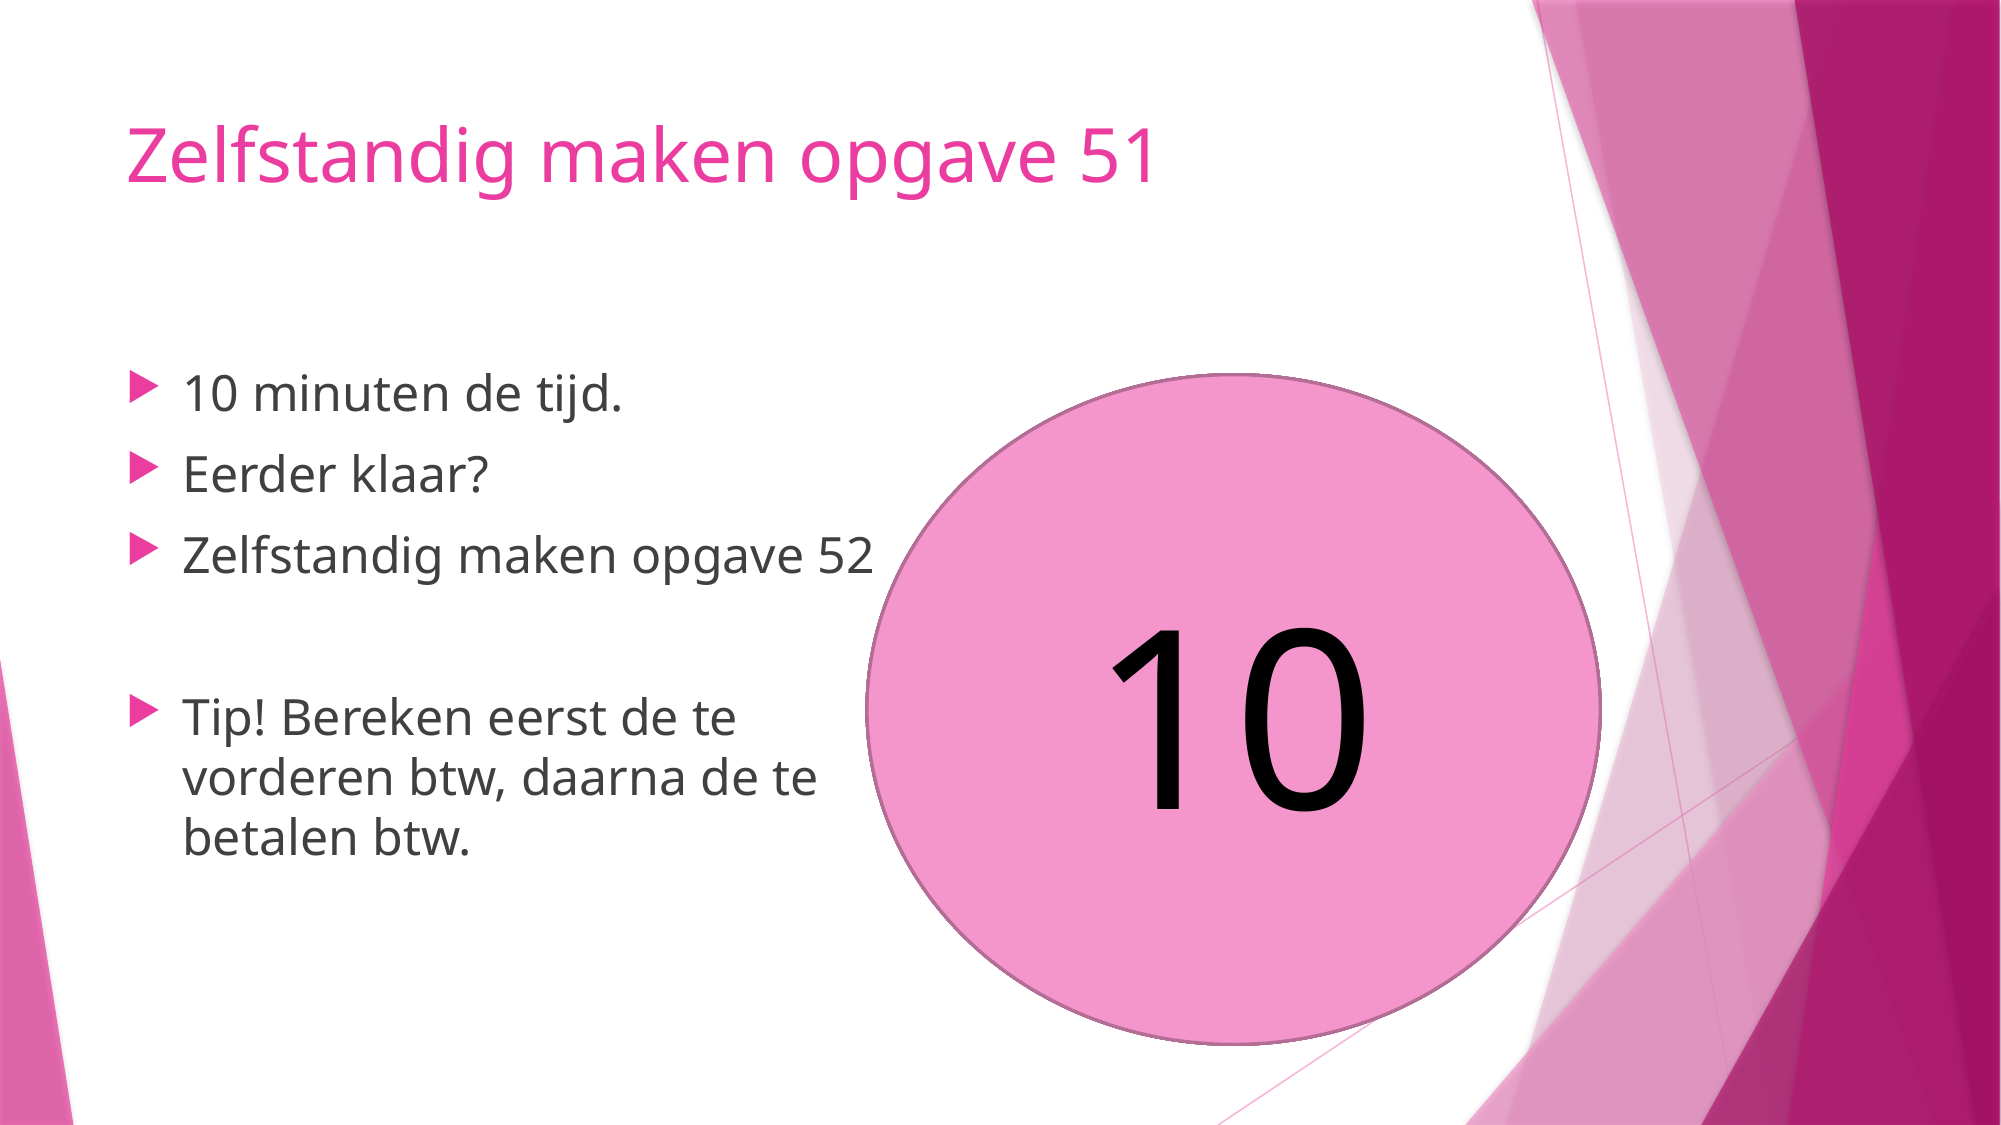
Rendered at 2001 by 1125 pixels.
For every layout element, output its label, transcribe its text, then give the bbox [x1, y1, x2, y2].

text_box 10 [896, 373, 1602, 1046]
list 10 minuten de tijd. Eerder klaar? Zelfstandig maken opgave 52 Tip! Bereken eerst de te vorderen btw, daarna de te betalen btw. [111, 354, 896, 1044]
title Zelfstandig maken opgave 51 [111, 99, 1522, 317]
